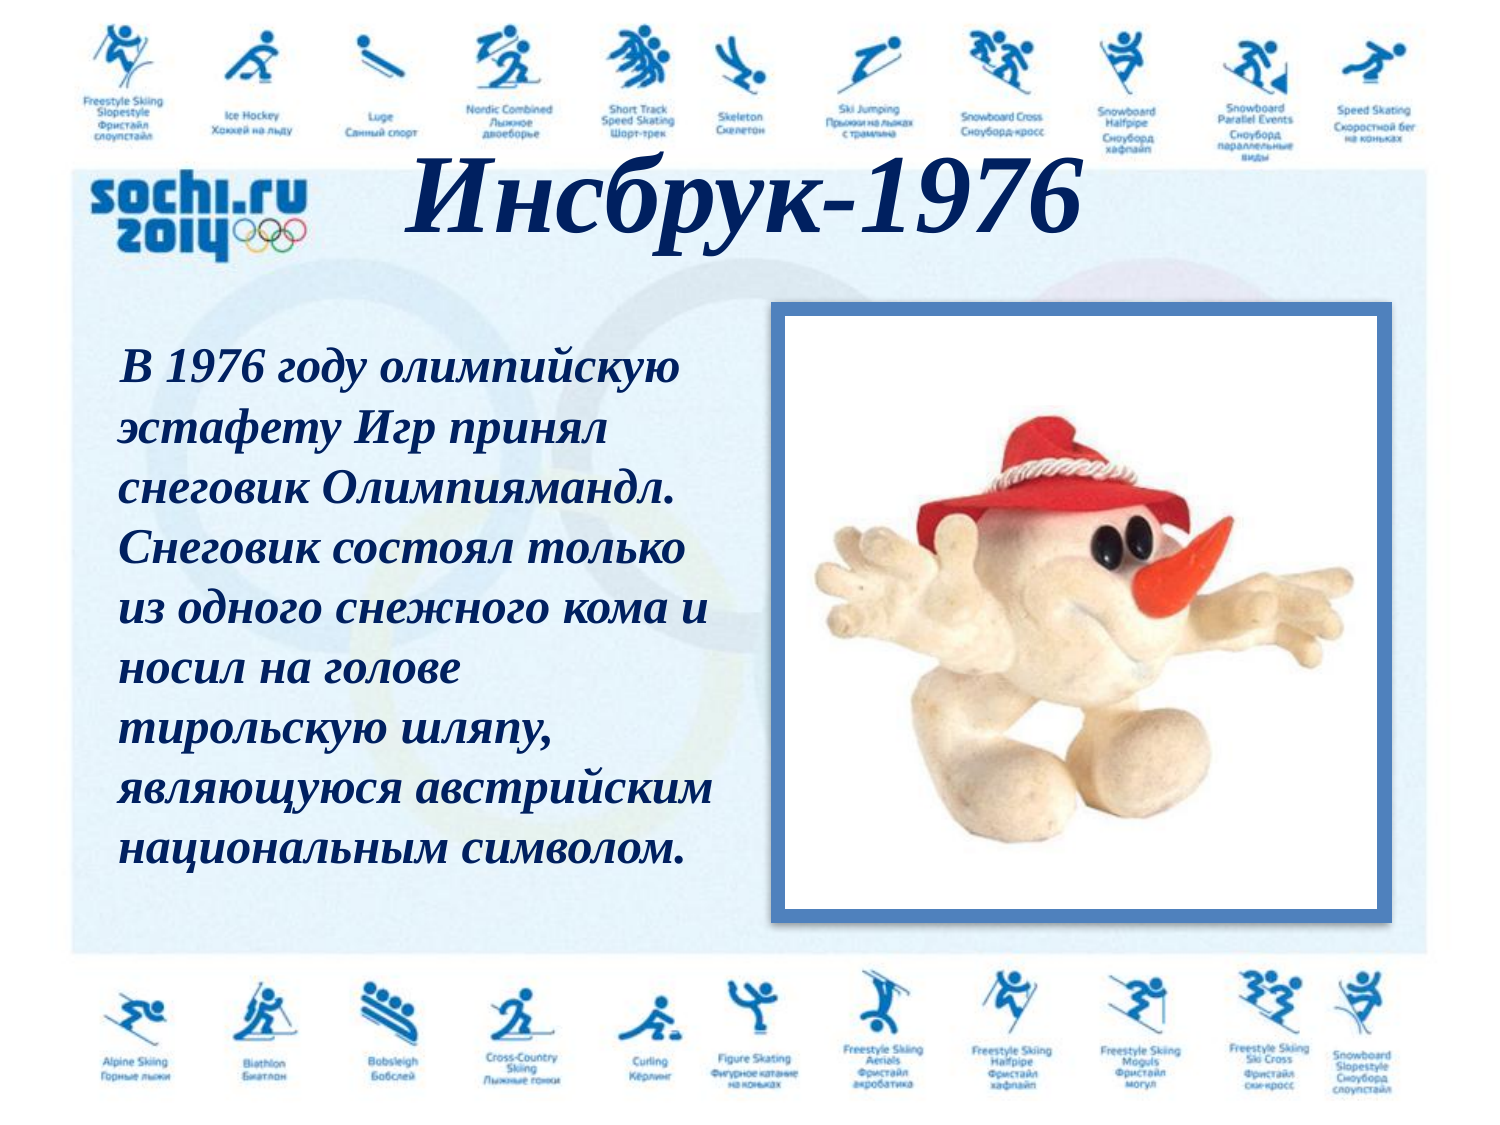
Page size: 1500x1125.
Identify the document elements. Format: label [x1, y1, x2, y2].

picture [0, 0, 1500, 1125]
list [784, 316, 1378, 909]
